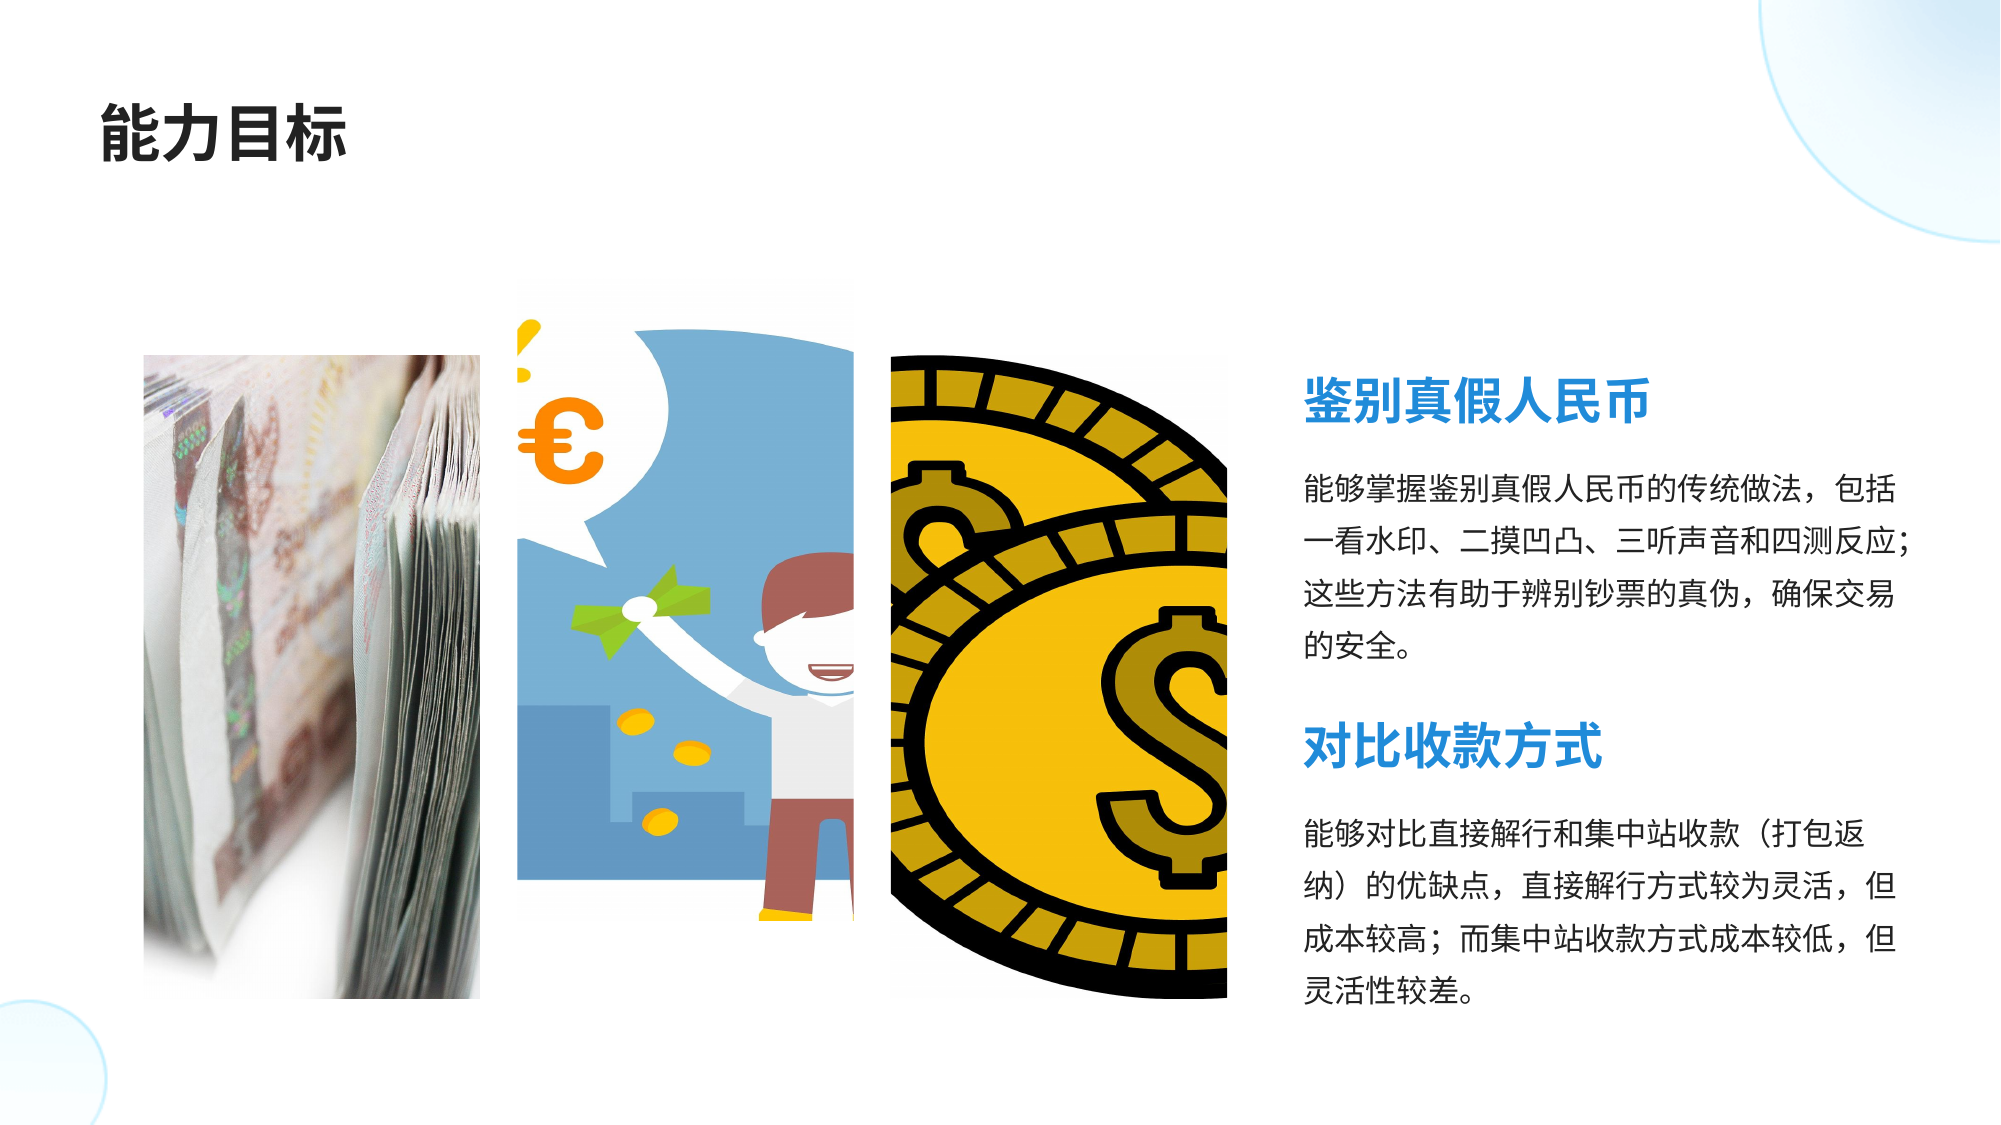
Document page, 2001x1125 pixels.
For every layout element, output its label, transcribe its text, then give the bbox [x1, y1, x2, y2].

text_box 鉴别真假人民币 [1288, 342, 1880, 437]
text_box 能够掌握鉴别真假人民币的传统做法，包括一看水印、二摸凹凸、三听声音和四测反应；这些方法有助于辨别钞票的真伪，确保交易的安全。 [1288, 446, 1918, 688]
picture [0, 0, 2001, 1125]
text_box 能够对比直接解行和集中站收款（打包返纳）的优缺点，直接解行方式较为灵活，但成本较高；而集中站收款方式成本较低，但灵活性较差。 [1288, 791, 1918, 1030]
text_box 能力目标 [78, 43, 1922, 189]
text_box 对比收款方式 [1287, 676, 1880, 782]
